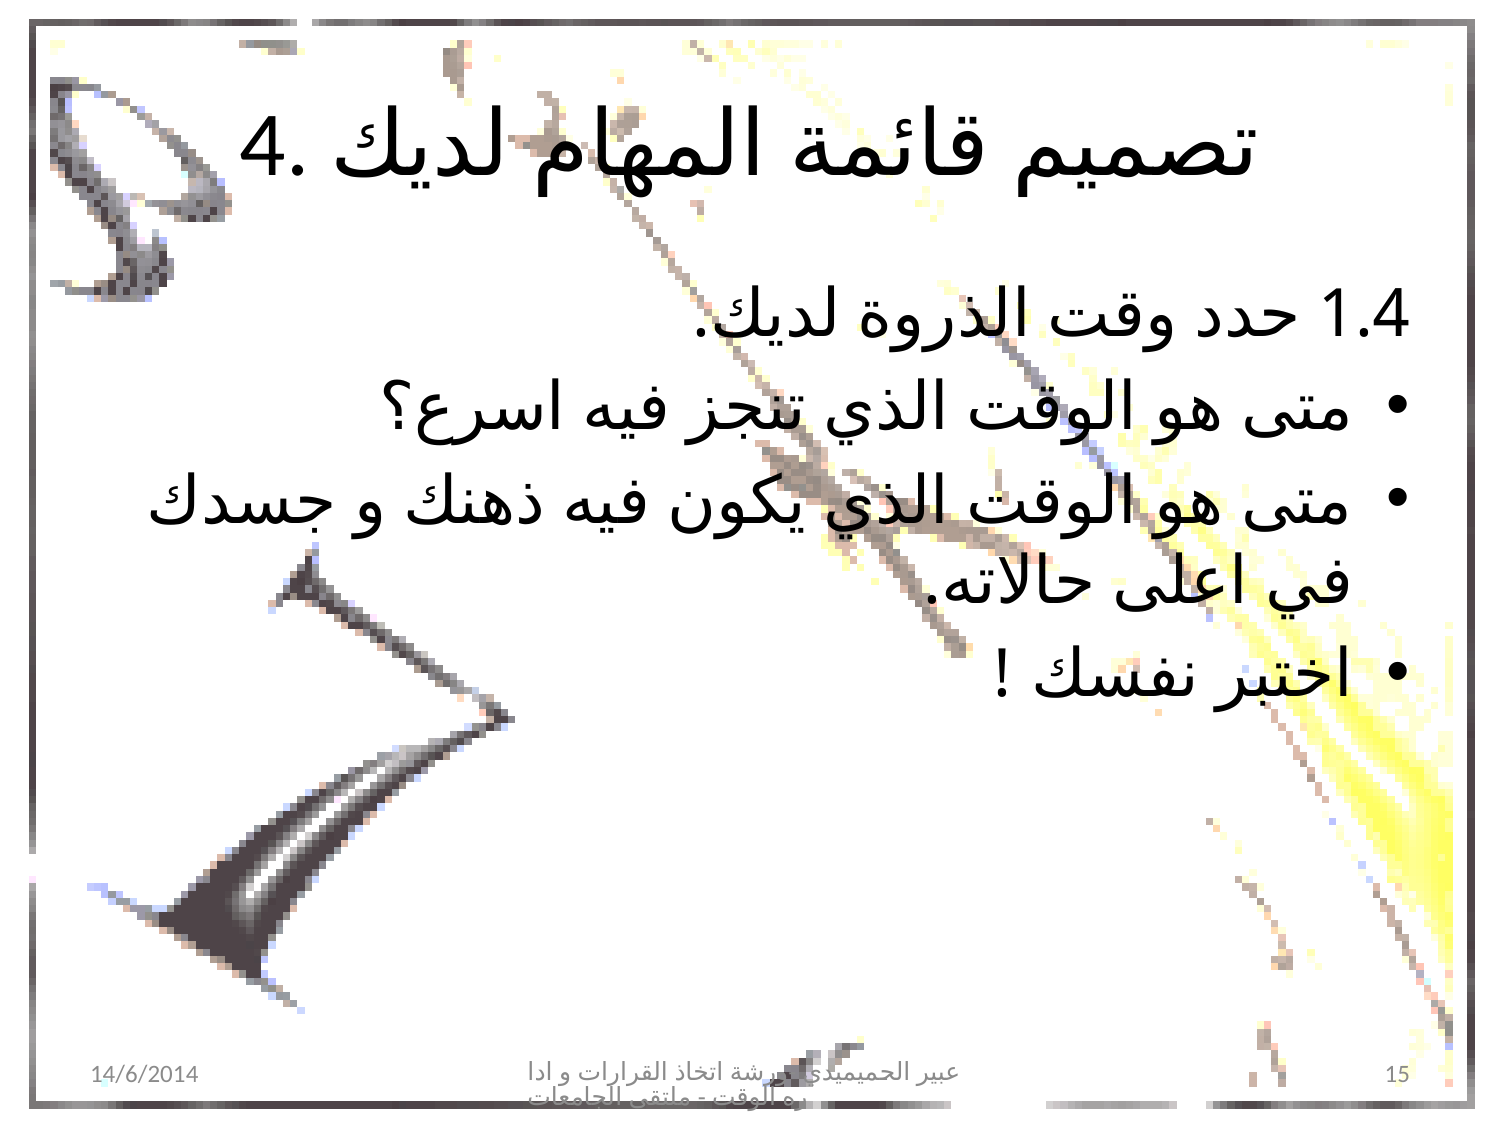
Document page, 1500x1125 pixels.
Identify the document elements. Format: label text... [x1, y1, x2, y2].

list 1.4 حدد وقت الذروة لديك. متى هو الوقت الذي تنجز فيه اسرع؟ متى هو الوقت الذي يكون فيه ذهنك و جسدك في اعلى حالاته. اختبر نفسك ! [75, 262, 1425, 1005]
title 4. تصميم قائمة المهام لديك [75, 45, 1425, 233]
slide_number 15 [1074, 1042, 1425, 1103]
picture [29, 19, 1475, 1109]
footer عبير الحميميدي -ورشة اتخاذ القرارات و اداره الوقت - ملتقى الجامعات [512, 1042, 988, 1103]
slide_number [75, 1042, 425, 1103]
